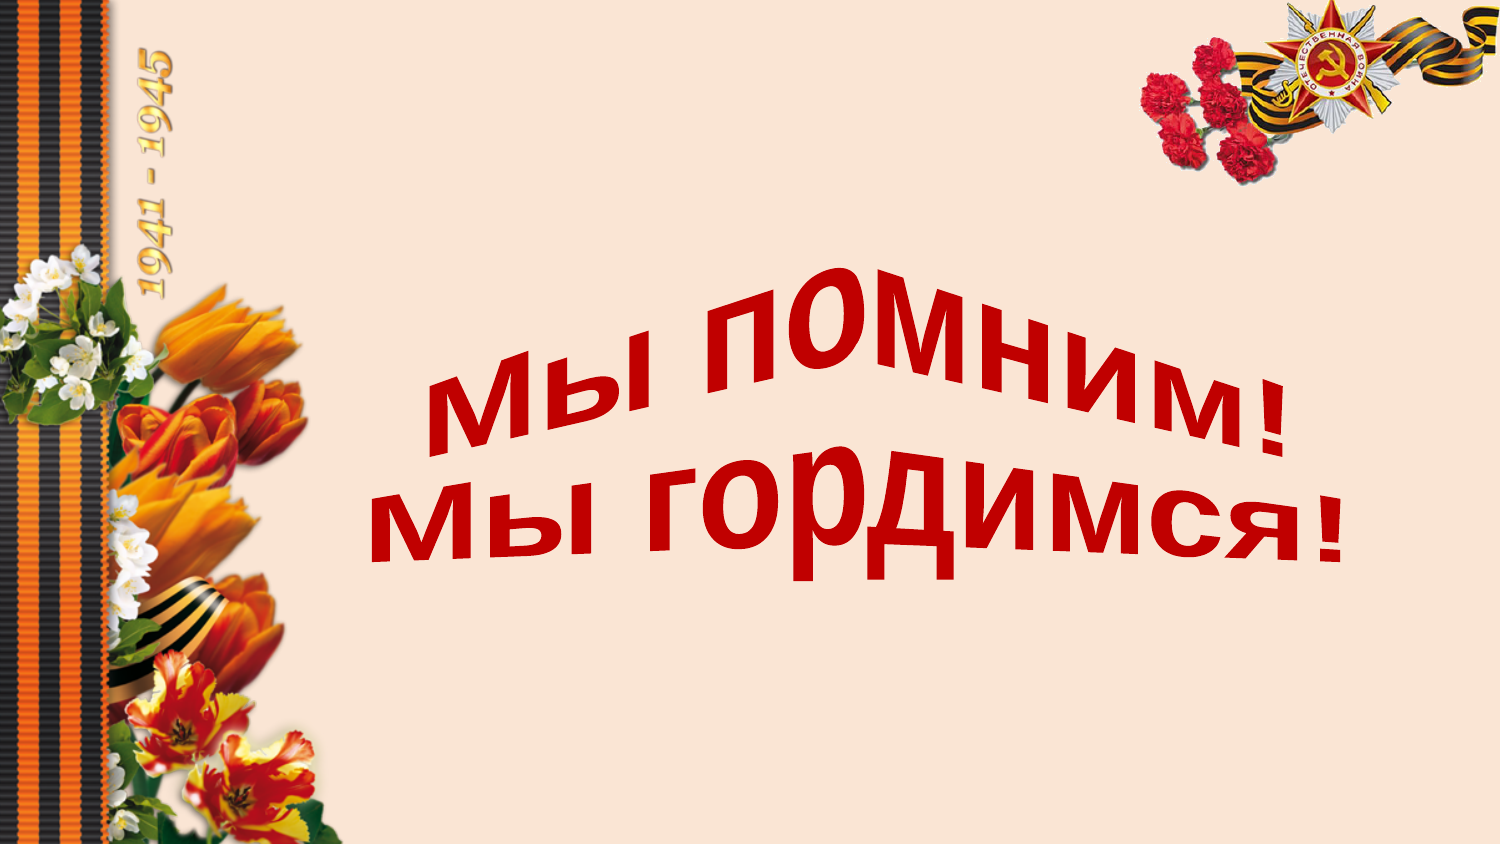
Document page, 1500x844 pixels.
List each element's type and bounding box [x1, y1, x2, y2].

picture [0, 0, 364, 844]
picture [1139, 0, 1500, 187]
